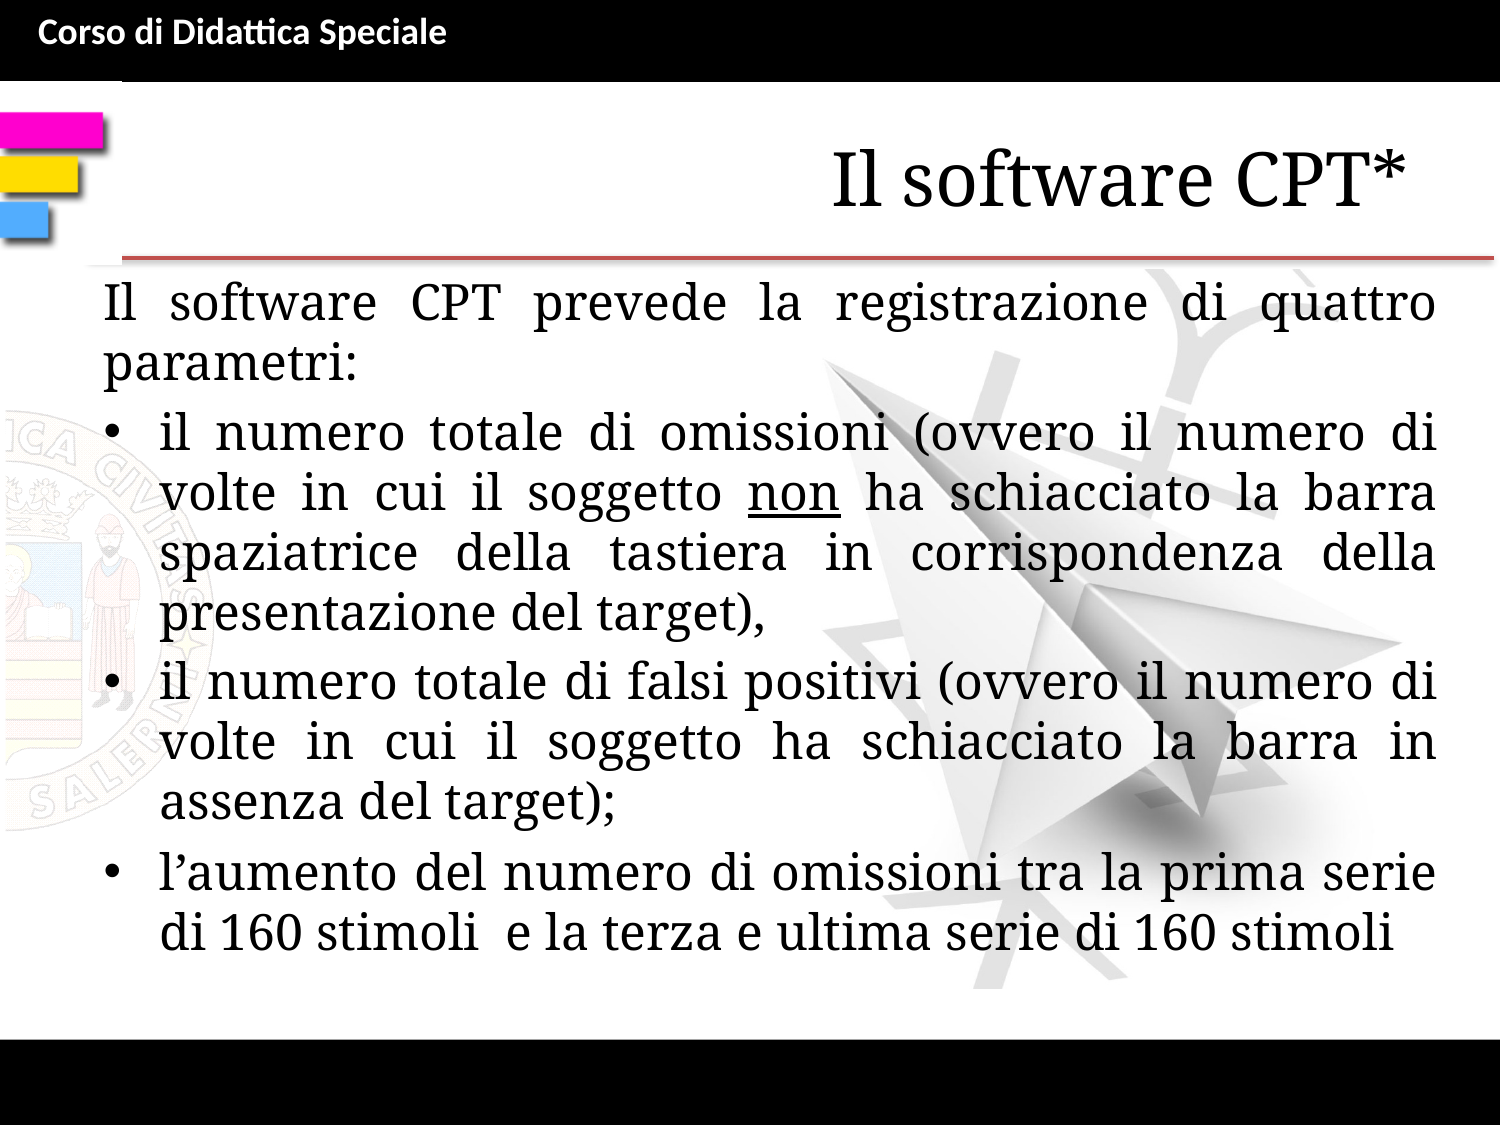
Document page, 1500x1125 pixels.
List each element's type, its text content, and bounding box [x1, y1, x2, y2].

picture [0, 81, 122, 265]
list Il software CPT prevede la registrazione di quattro parametri: il numero totale di omissioni (ovvero il numero di volte in cui il soggetto non ha schiacciato la barra spaziatrice della tastiera in corrispondenza della presentazione del target), il numero totale di falsi positivi (ovvero il numero di volte in cui il soggetto ha schiacciato la barra in assenza del target); l’aumento del numero di omissioni tra la prima serie di 160 stimoli e la terza e ultima serie di 160 stimoli *Dipartimento di Psicologia Generale- Università di Padova [88, 262, 1454, 1000]
title Il software CPT* [120, 106, 1426, 247]
